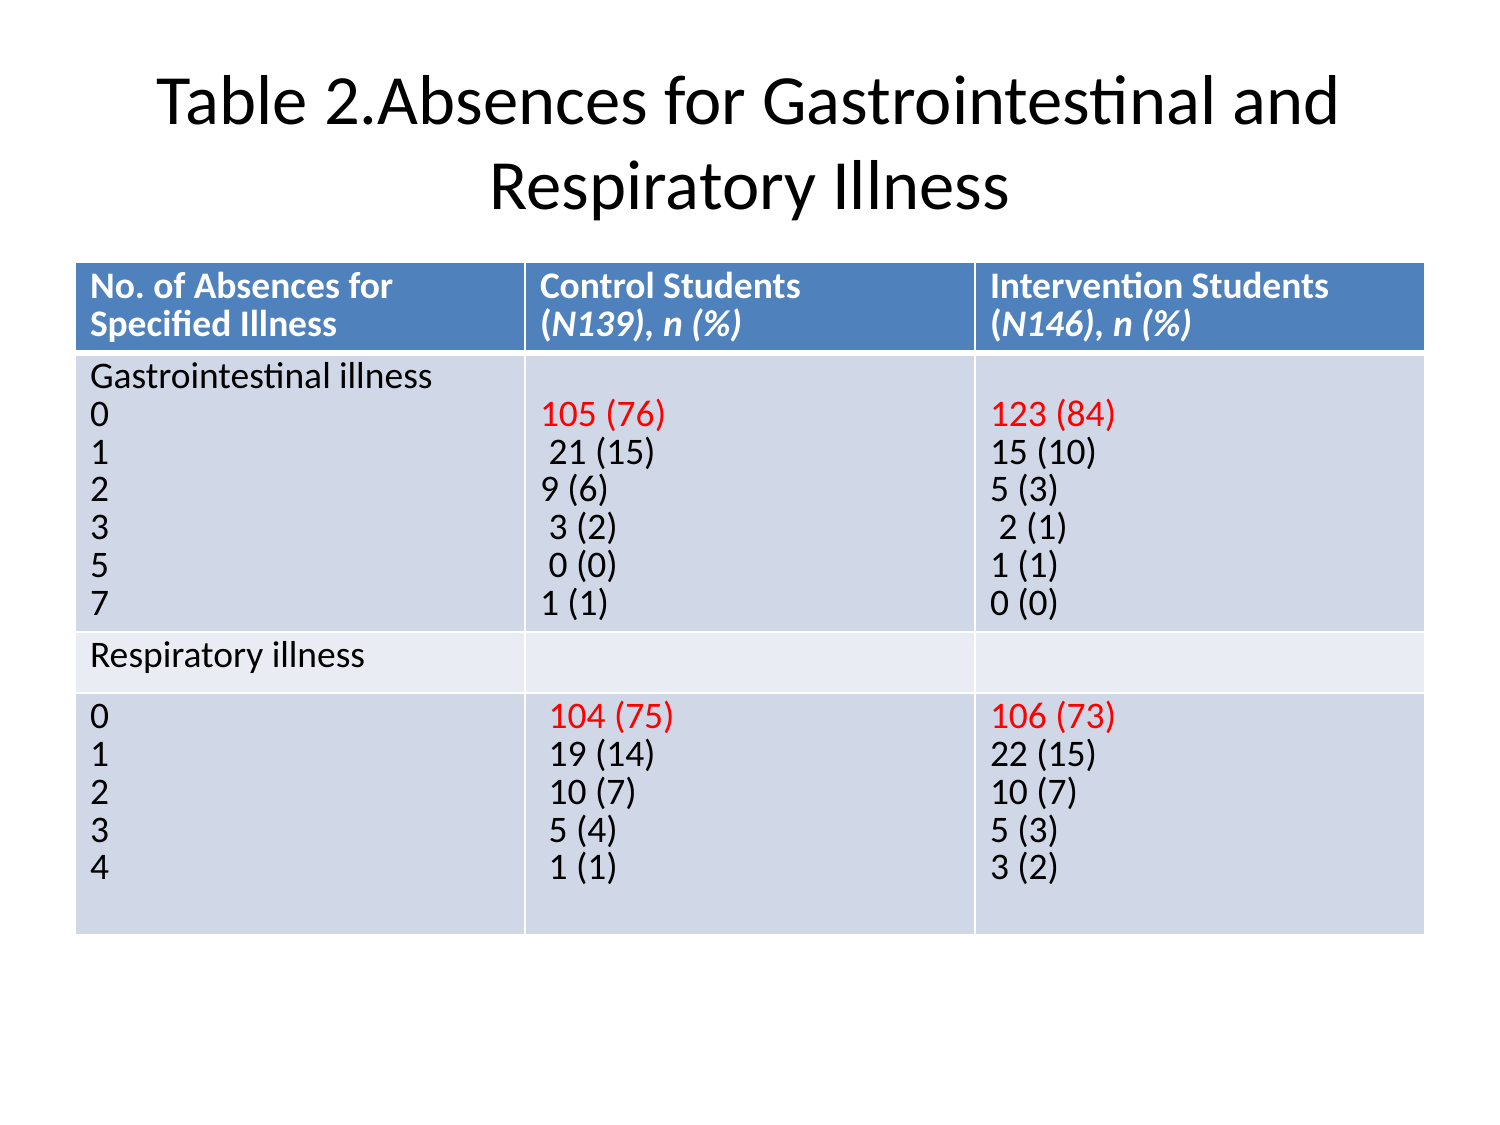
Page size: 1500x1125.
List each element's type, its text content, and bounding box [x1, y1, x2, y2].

table_cell [526, 633, 974, 692]
table_header Intervention Students (N146), n (%) [976, 263, 1424, 350]
table_cell 104 (75) 19 (14) 10 (7) 5 (4) 1 (1) [526, 694, 974, 934]
table_cell 106 (73) 22 (15) 10 (7) 5 (3) 3 (2) [976, 694, 1424, 934]
table_header No. of Absences for Specified Illness [76, 263, 524, 350]
table_header Control Students (N139), n (%) [526, 263, 974, 350]
table_cell Respiratory illness [76, 633, 524, 692]
table_cell Gastrointestinal illness 0 1 2 3 5 7 [76, 356, 524, 631]
table_cell [976, 633, 1424, 692]
table_cell 105 (76) 21 (15) 9 (6) 3 (2) 0 (0) 1 (1) [526, 356, 974, 631]
table_cell 123 (84) 15 (10) 5 (3) 2 (1) 1 (1) 0 (0) [976, 356, 1424, 631]
title Table 2.Absences for Gastrointestinal and Respiratory Illness [75, 45, 1425, 233]
table_cell 0 1 2 3 4 [76, 694, 524, 934]
